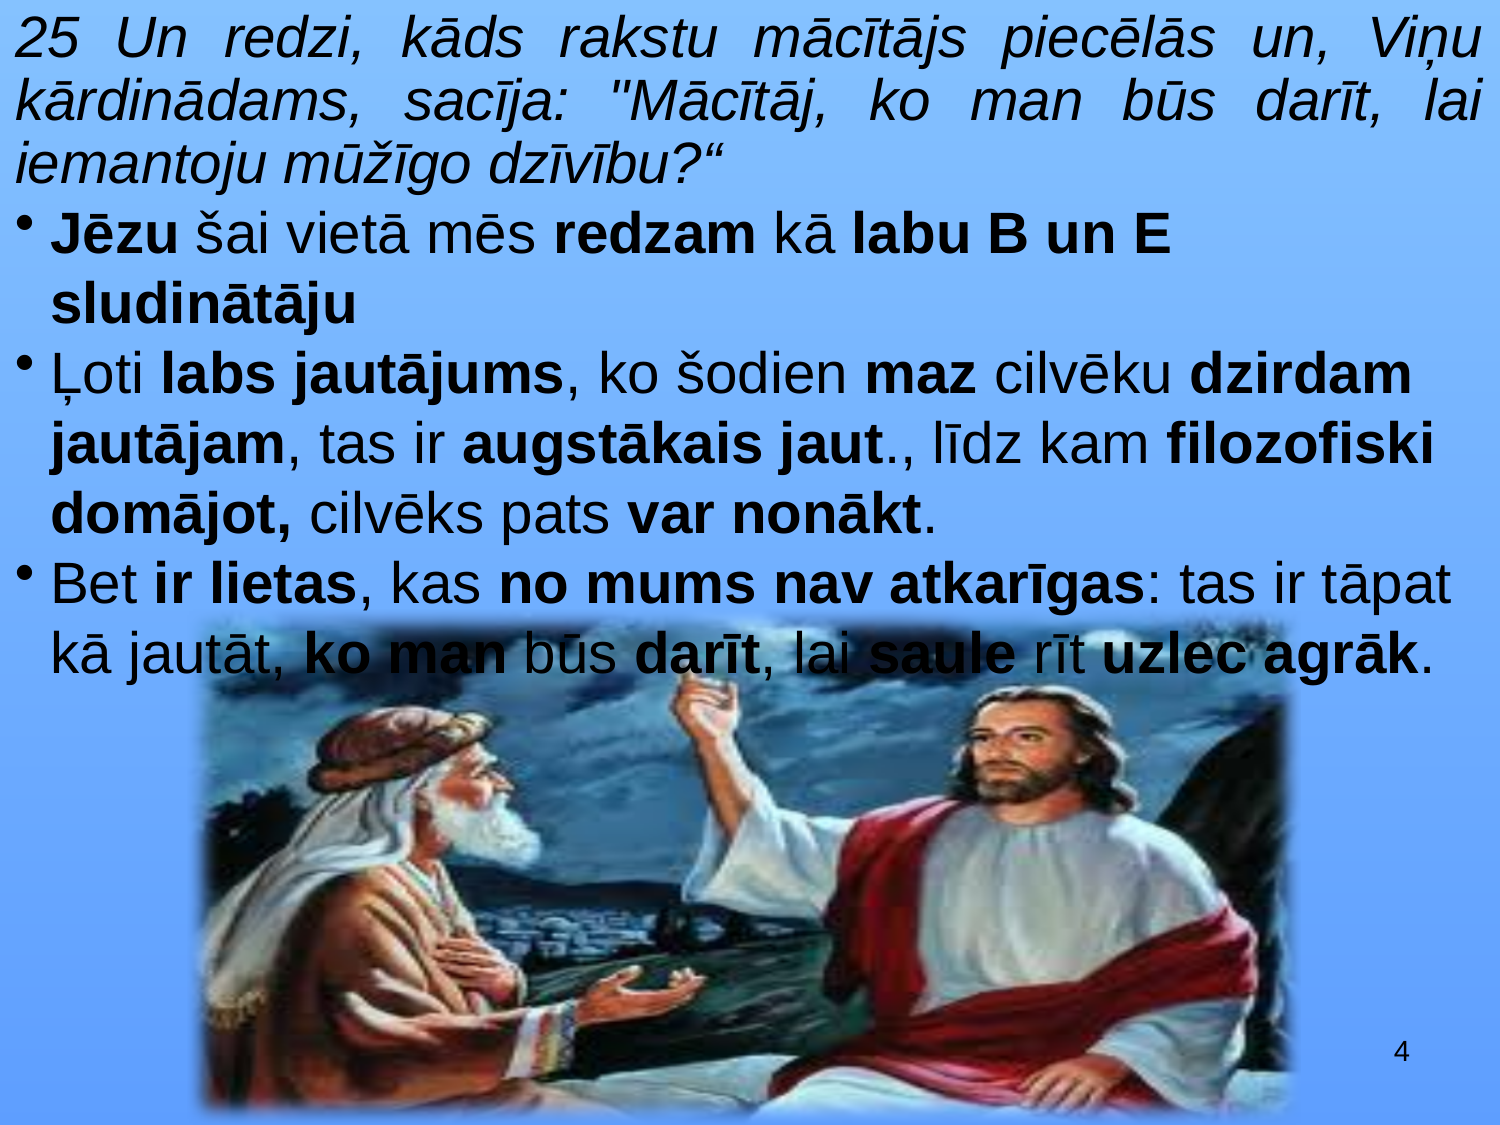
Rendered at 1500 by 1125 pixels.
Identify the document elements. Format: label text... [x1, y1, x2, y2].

list 25 Un redzi, kāds rakstu mācītājs piecēlās un, Viņu kārdinādams, sacīja: "Mācītāj, ko man būs darīt, lai iemantoju mūžīgo dzīvību?“ [0, 0, 1500, 178]
picture [187, 609, 1301, 1125]
slide_number 4 [1306, 1024, 1426, 1103]
text_box Jēzu šai vietā mēs redzam kā labu B un E sludinātāju Ļoti labs jautājums, ko šodien maz cilvēku dzirdam jautājam, tas ir augstākais jaut., līdz kam filozofiski domājot, cilvēks pats var nonākt. Bet ir lietas, kas no mums nav atkarīgas: tas ir tāpat kā jautāt, ko man būs darīt, lai saule rīt uzlec agrāk. [0, 187, 1500, 693]
